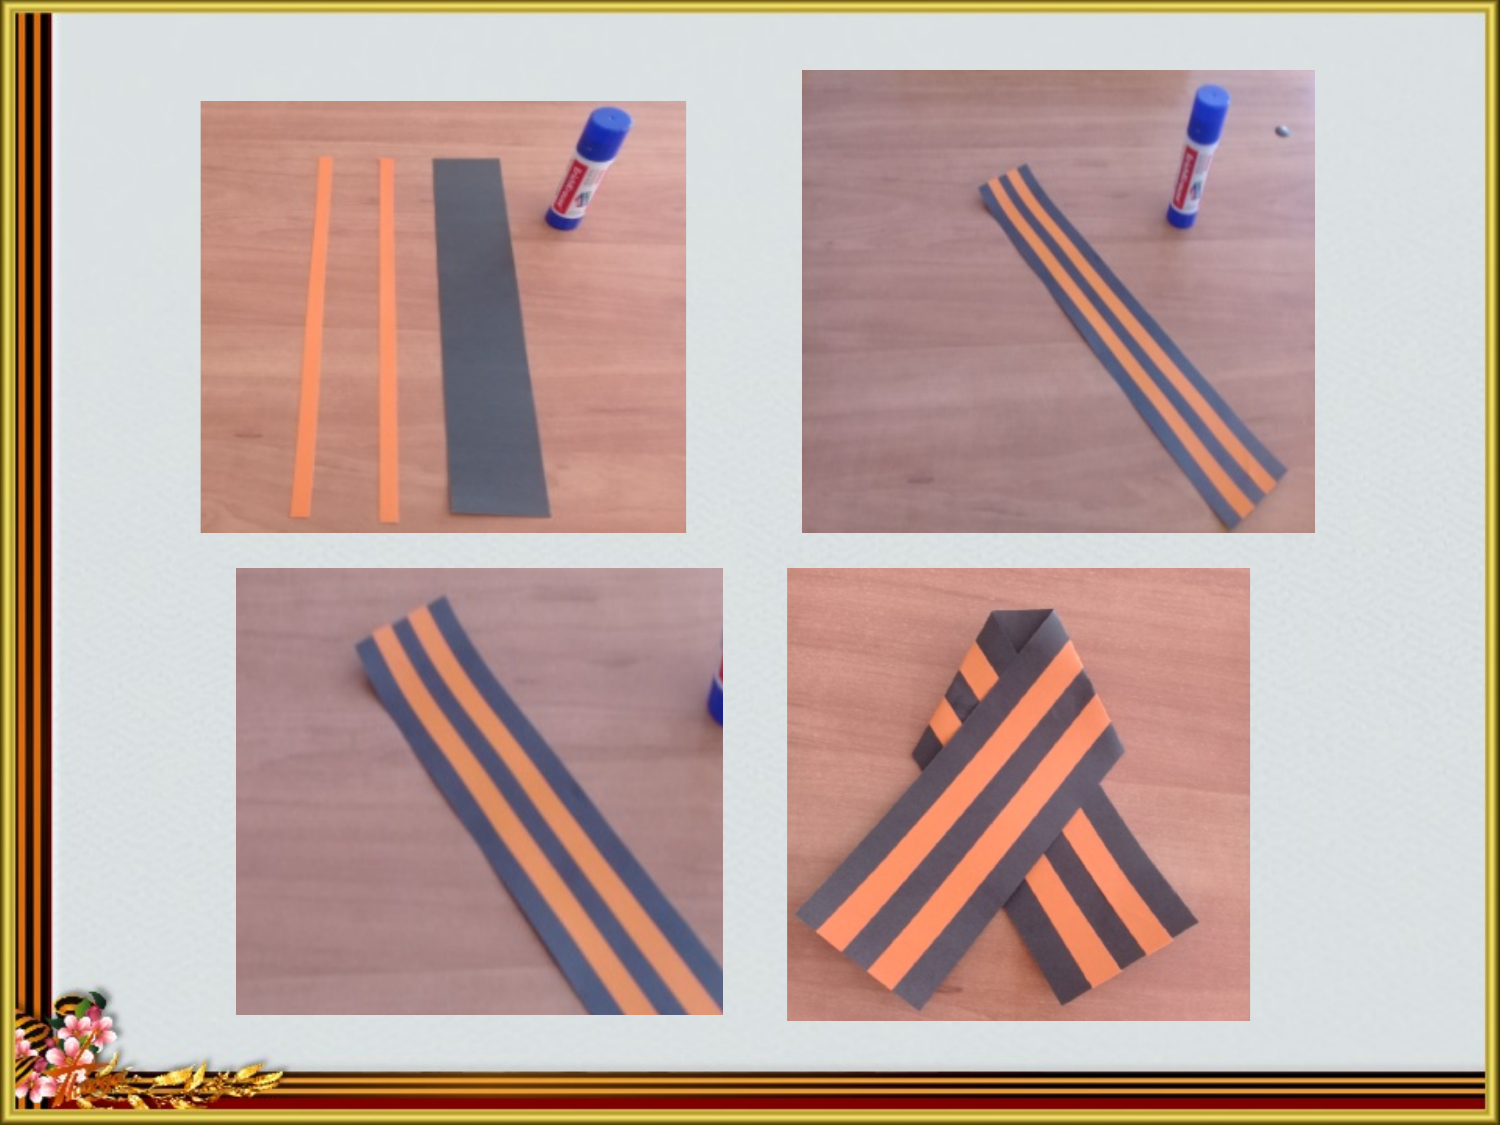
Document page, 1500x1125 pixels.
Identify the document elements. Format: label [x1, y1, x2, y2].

picture [0, 0, 1500, 1125]
list [236, 568, 723, 1015]
